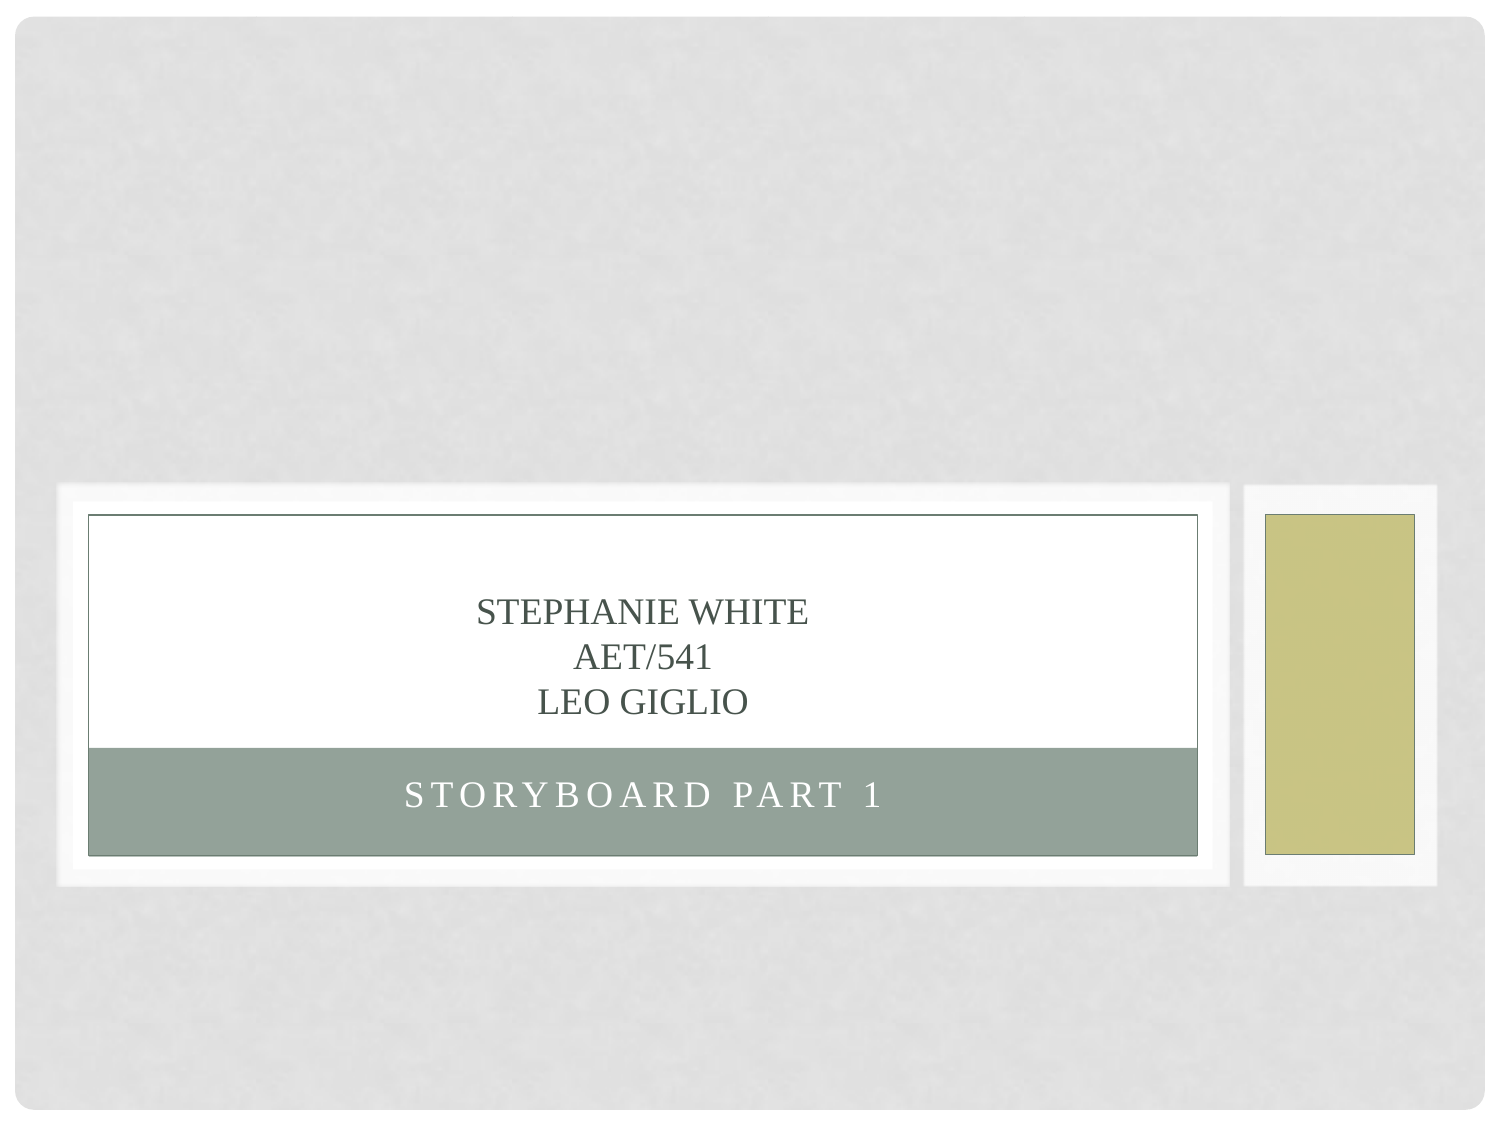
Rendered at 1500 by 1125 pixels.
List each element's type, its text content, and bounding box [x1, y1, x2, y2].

subtitle Storyboard Part 1 [105, 762, 1181, 838]
title Stephanie White AET/541 Leo Giglio [99, 529, 1187, 730]
